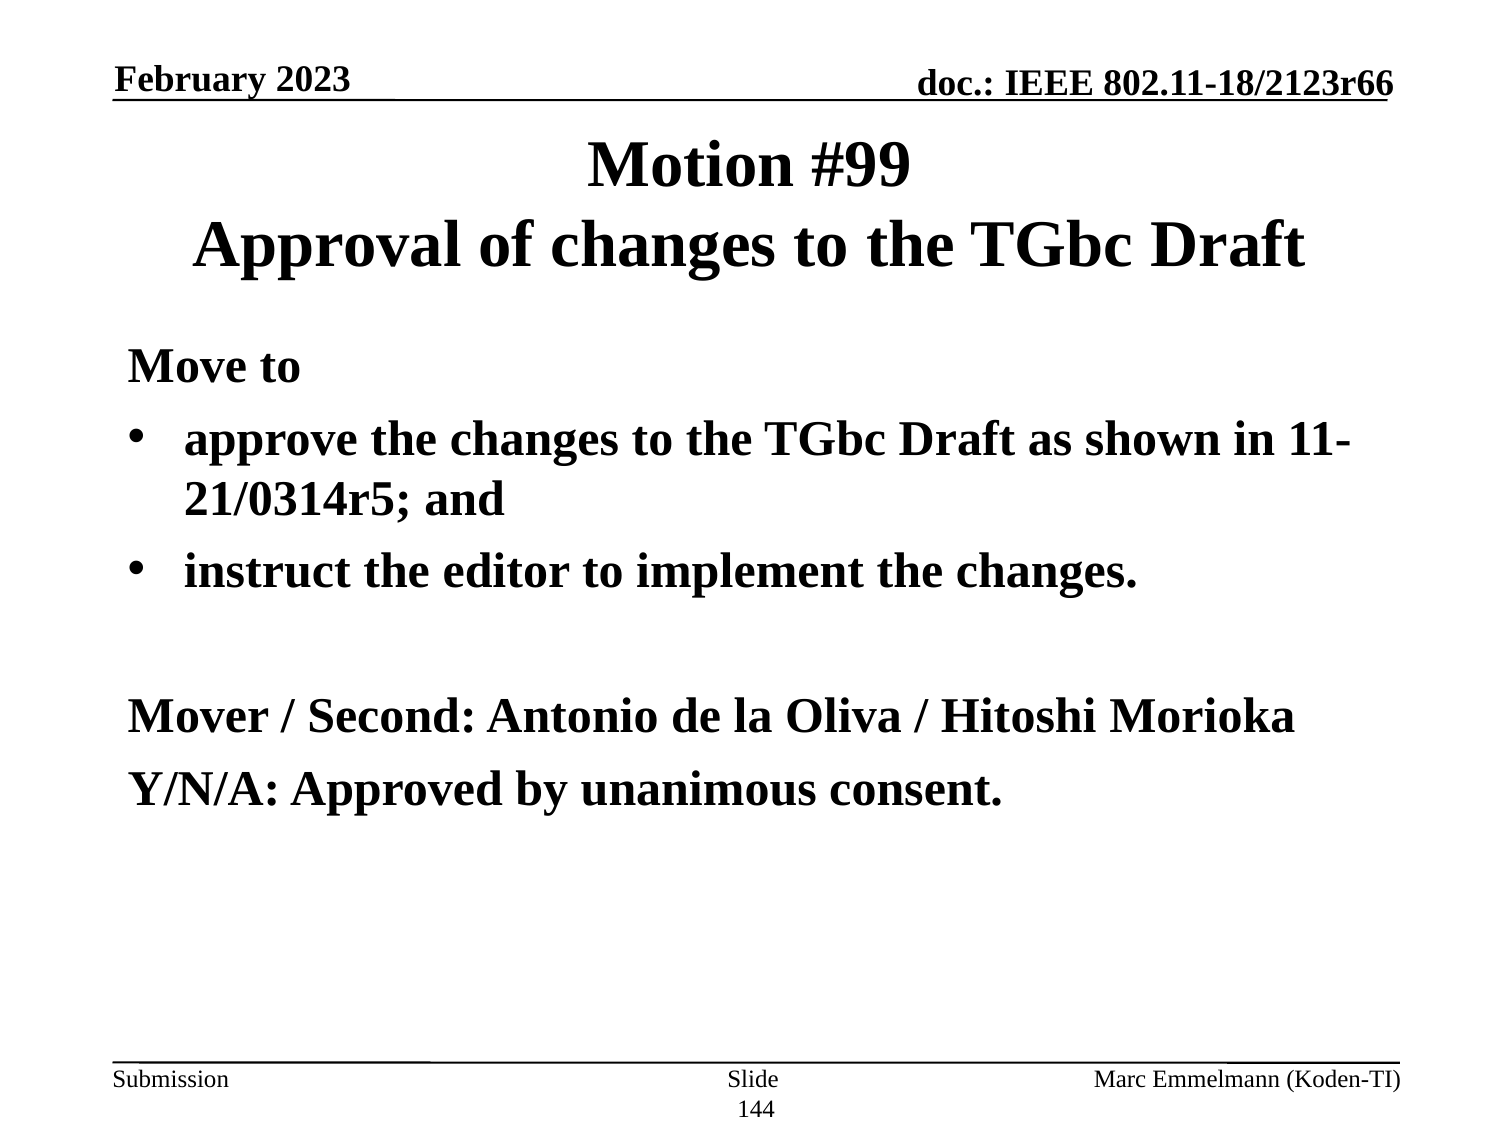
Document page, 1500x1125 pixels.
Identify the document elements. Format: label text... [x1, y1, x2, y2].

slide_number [114, 54, 423, 100]
list Move to approve the changes to the TGbc Draft as shown in 11-21/0314r5; and instruct the editor to implement the changes. Mover / Second: Antonio de la Oliva / Hitoshi Morioka Y/N/A: Approved by unanimous consent. [112, 324, 1388, 1000]
slide_number Slide 144 [712, 1061, 800, 1123]
footer Marc Emmelmann (Koden-TI) [878, 1061, 1402, 1093]
title Motion #99 Approval of changes to the TGbc Draft [112, 112, 1388, 288]
